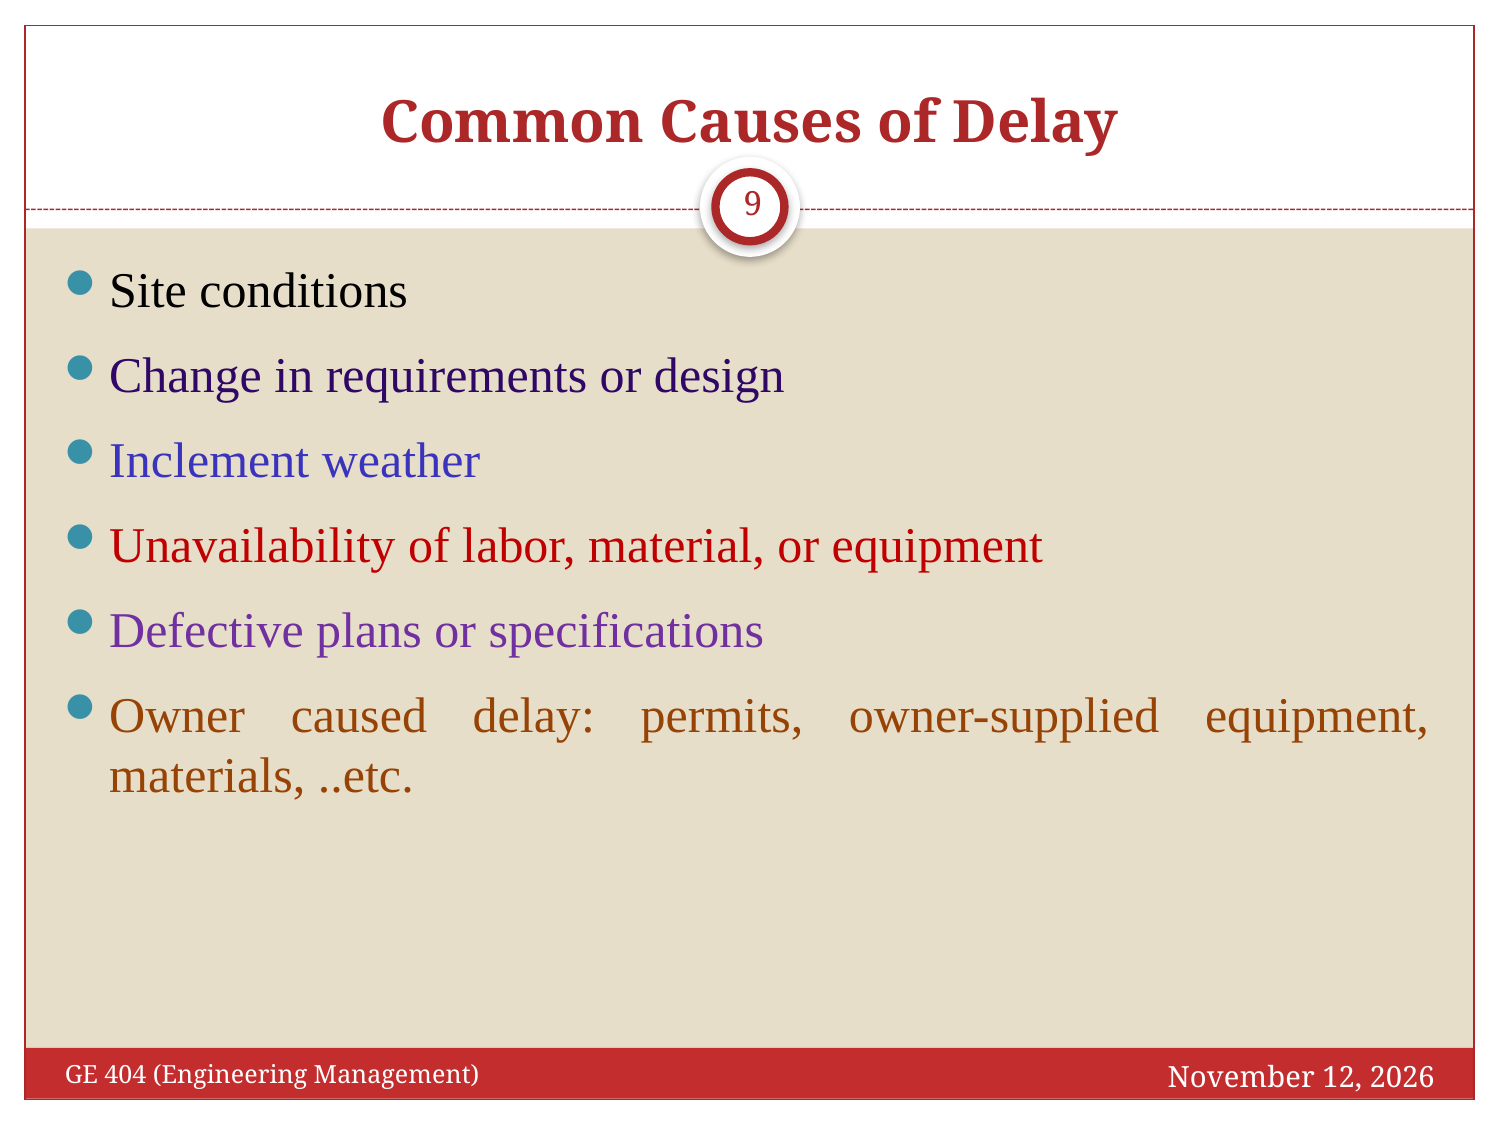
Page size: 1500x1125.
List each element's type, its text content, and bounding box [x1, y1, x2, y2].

list Site conditions Change in requirements or design Inclement weather Unavailability of labor, material, or equipment Defective plans or specifications Owner caused delay: permits, owner-supplied equipment, materials, ..etc. [49, 250, 1445, 1001]
title Common Causes of Delay [49, 37, 1450, 162]
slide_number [950, 1050, 1450, 1111]
footer GE 404 (Engineering Management) [50, 1051, 638, 1112]
slide_number 9 [715, 168, 791, 241]
